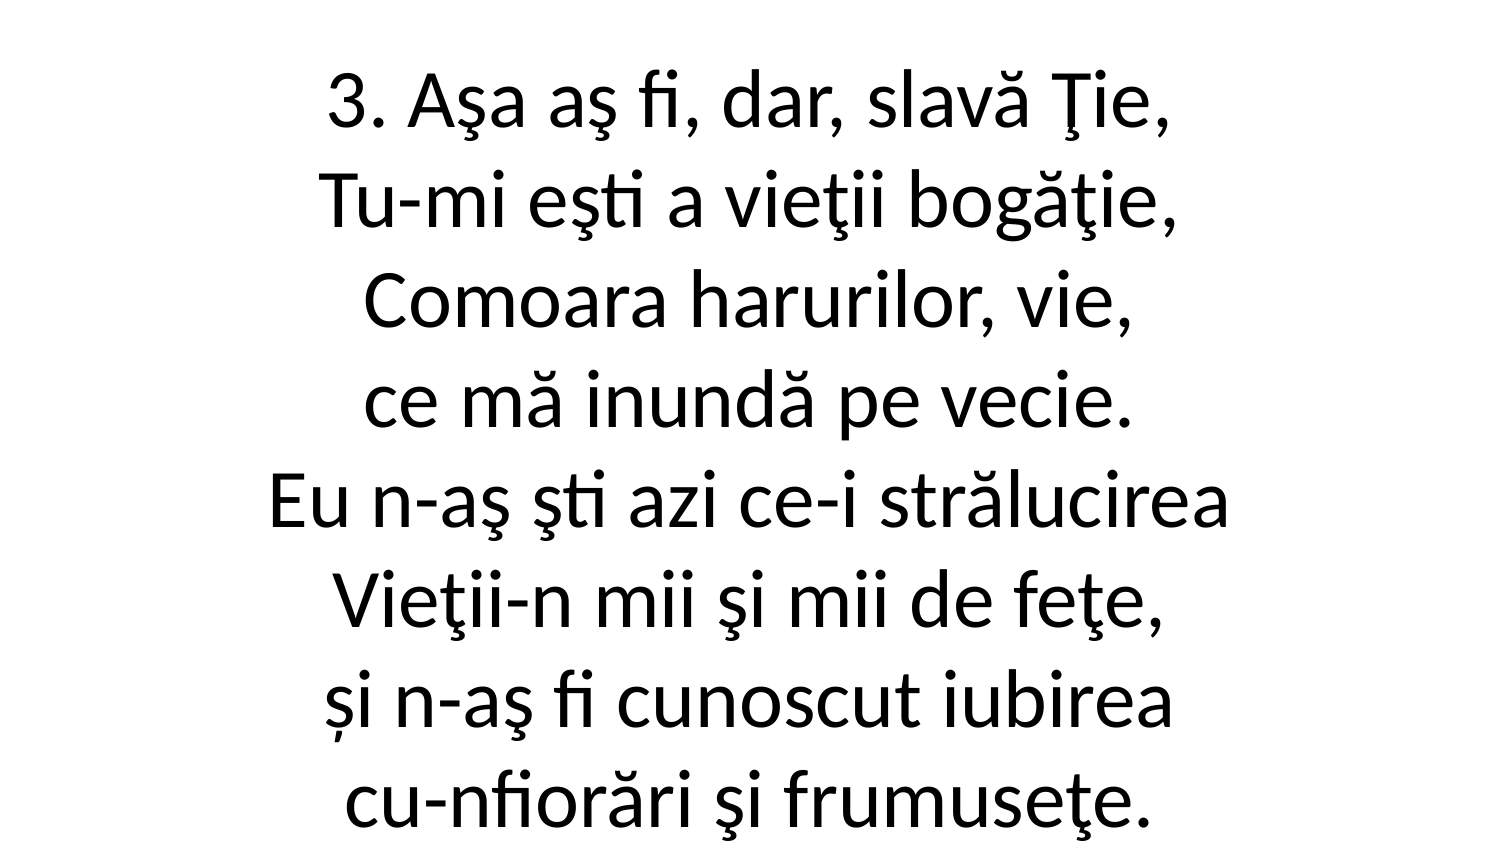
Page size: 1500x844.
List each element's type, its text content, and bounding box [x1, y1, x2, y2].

text_box 3. Aşa aş fi, dar, slavă Ţie, Tu-mi eşti a vieţii bogăţie, Comoara harurilor, vie, ce mă inundă pe vecie. Eu n-aş şti azi ce-i strălucirea Vieţii-n mii şi mii de feţe, și n-aş fi cunoscut iubirea cu-nfiorări şi frumuseţe. [252, 0, 1248, 844]
